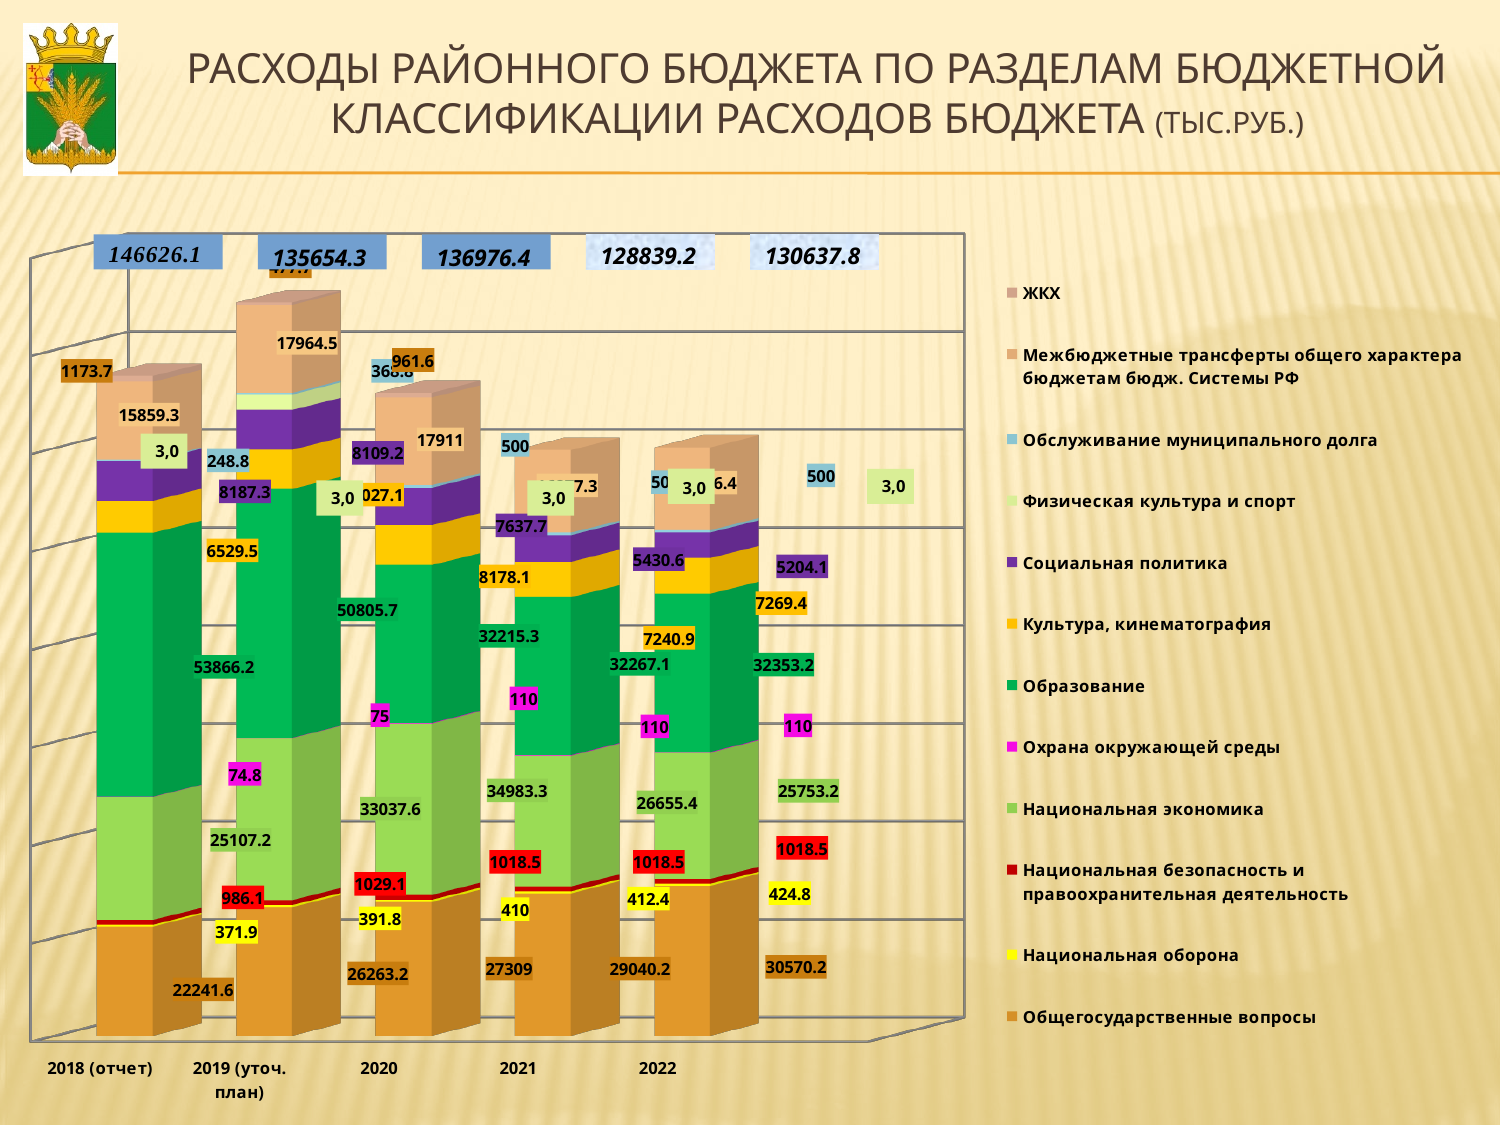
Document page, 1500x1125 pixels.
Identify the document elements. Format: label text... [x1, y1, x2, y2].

picture [23, 23, 118, 177]
chart [0, 210, 1476, 1125]
title Расходы районного бюджета по разделам бюджетной классификации расходов бюджета (Тыс.руб.) [133, 23, 1500, 161]
